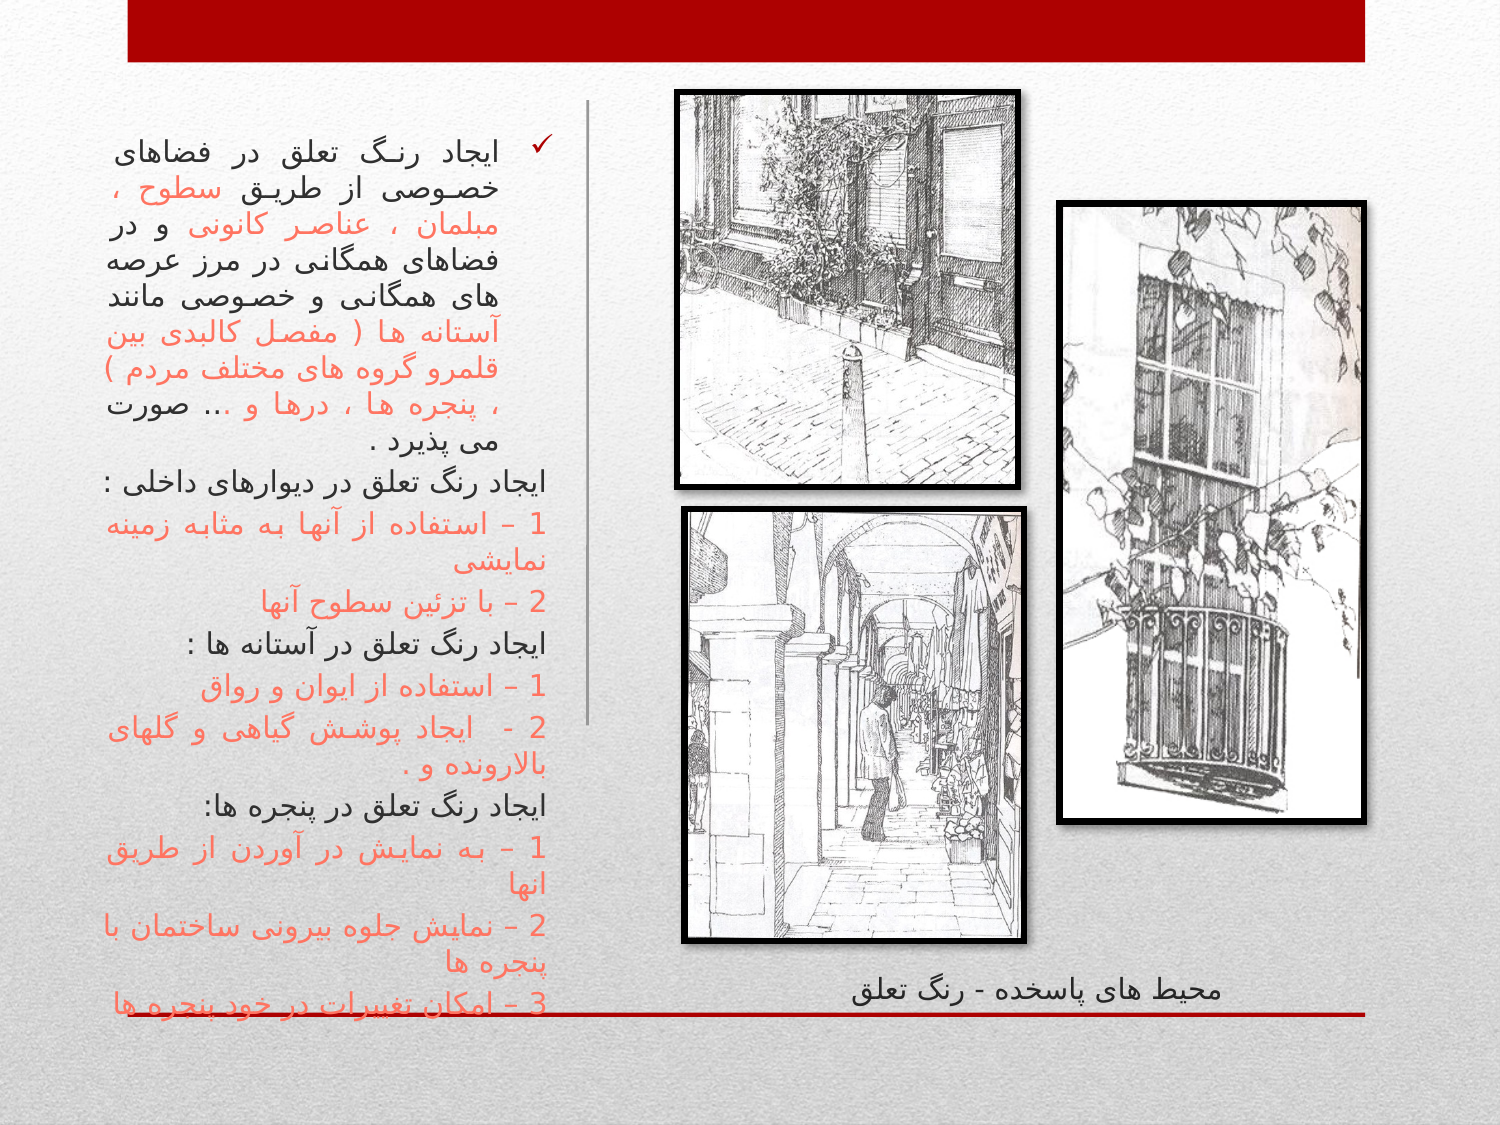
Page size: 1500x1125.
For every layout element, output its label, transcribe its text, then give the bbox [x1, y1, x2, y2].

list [679, 93, 1016, 485]
picture [0, 0, 1500, 1125]
list ایجاد رنگ تعلق در فضاهای خصوصی از طریق سطوح ، مبلمان ، عناصر کانونی و در فضاهای همگانی در مرز عرصه های همگانی و خصوصی مانند آستانه ها ( مفصل کالبدی بین قلمرو گروه های مختلف مردم ) ، پنجره ها ، درها و ... صورت می پذیرد . ایجاد رنگ تعلق در دیوارهای داخلی : 1 – استفاده از آنها به مثابه زمینه نمایشی 2 – با تزئین سطوح آنها ایجاد رنگ تعلق در آستانه ها : 1 – استفاده از ایوان و رواق 2 - ایجاد پوشش گیاهی و گلهای بالارونده و . ایجاد رنگ تعلق در پنجره ها: 1 – به نمایش در آوردن از طریق انها 2 – نمایش جلوه بیرونی ساختمان با پنجره ها 3 – امکان تغییرات در خود پنجره ها [87, 125, 563, 1050]
title محیط های پاسخده - رنگ تعلق [563, 750, 1238, 1013]
